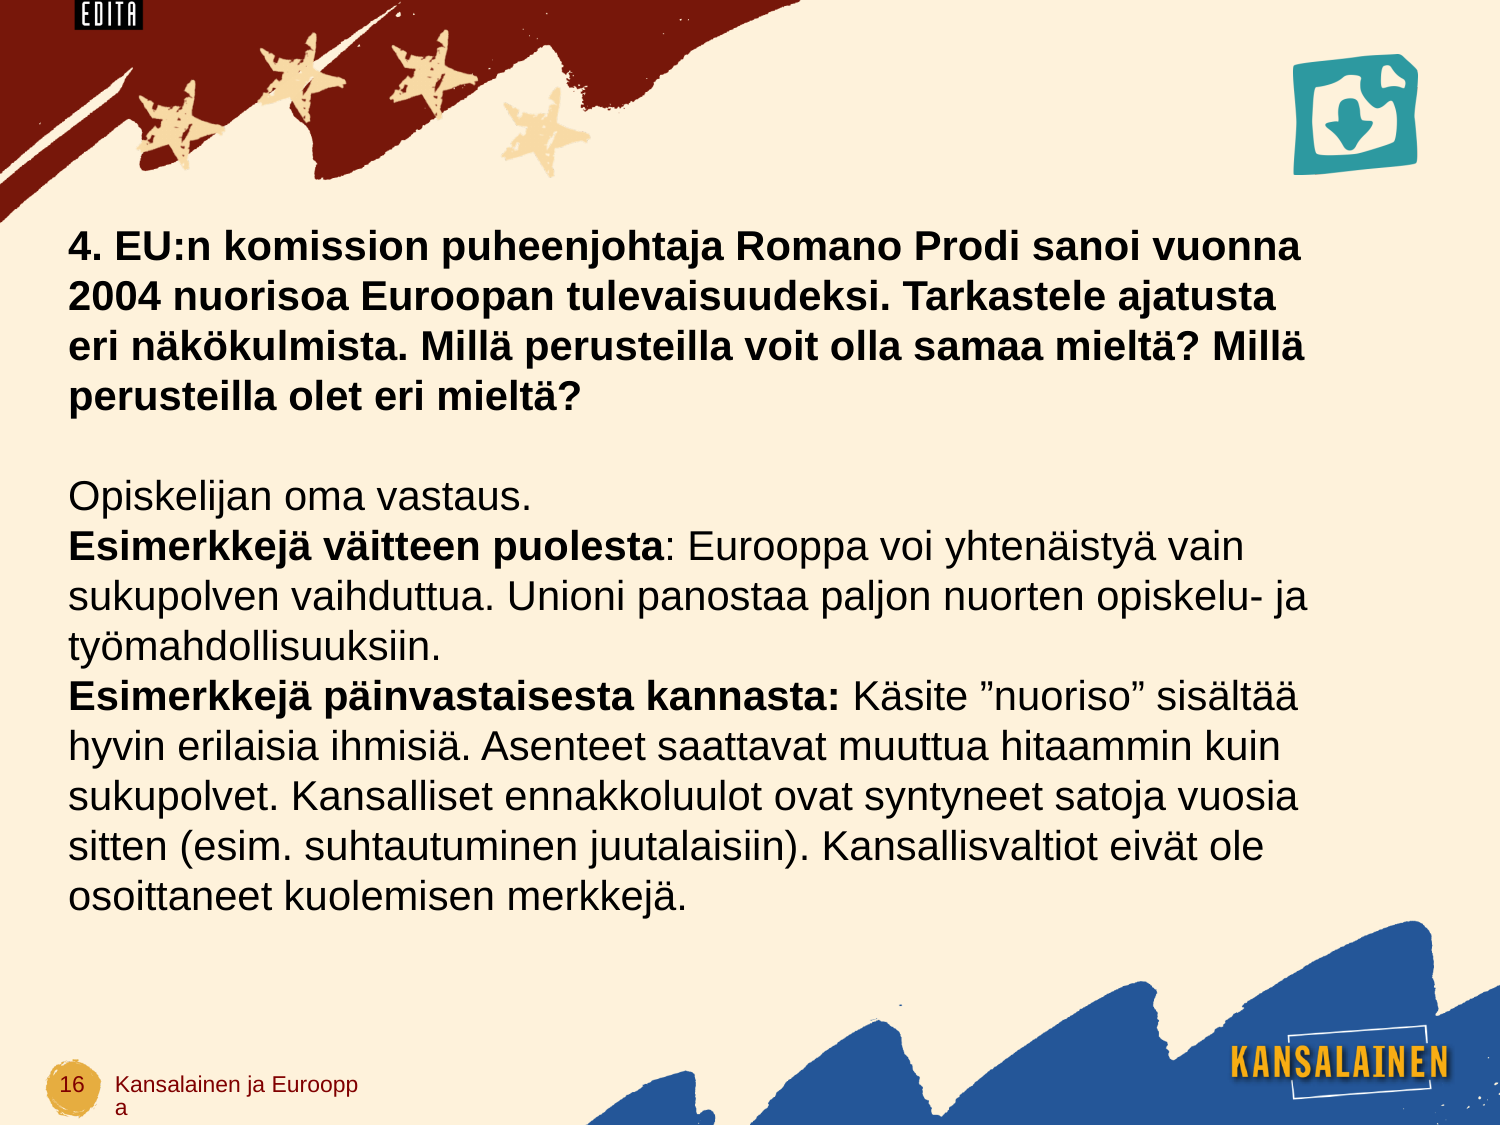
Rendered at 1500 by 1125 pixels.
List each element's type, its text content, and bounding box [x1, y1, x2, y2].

footer Kansalainen ja Eurooppa [99, 1062, 376, 1125]
picture [0, 0, 1500, 1125]
slide_number 16 [37, 1062, 99, 1125]
text_box 4. EU:n komission puheenjohtaja Romano Prodi sanoi vuonna 2004 nuorisoa Euroopan tulevaisuudeksi. Tarkastele ajatusta eri näkökulmista. Millä perusteilla voit olla samaa mieltä? Millä perusteilla olet eri mieltä? Opiskelijan oma vastaus. Esimerkkejä väitteen puolesta: Eurooppa voi yhtenäistyä vain sukupolven vaihduttua. Unioni panostaa paljon nuorten opiskelu- ja työmahdollisuuksiin. Esimerkkejä päinvastaisesta kannasta: Käsite ”nuoriso” sisältää hyvin erilaisia ihmisiä. Asenteet saattavat muuttua hitaammin kuin sukupolvet. Kansalliset ennakkoluulot ovat syntyneet satoja vuosia sitten (esim. suhtautuminen juutalaisiin). Kansallisvaltiot eivät ole osoittaneet kuolemisen merkkejä. [53, 211, 1329, 927]
